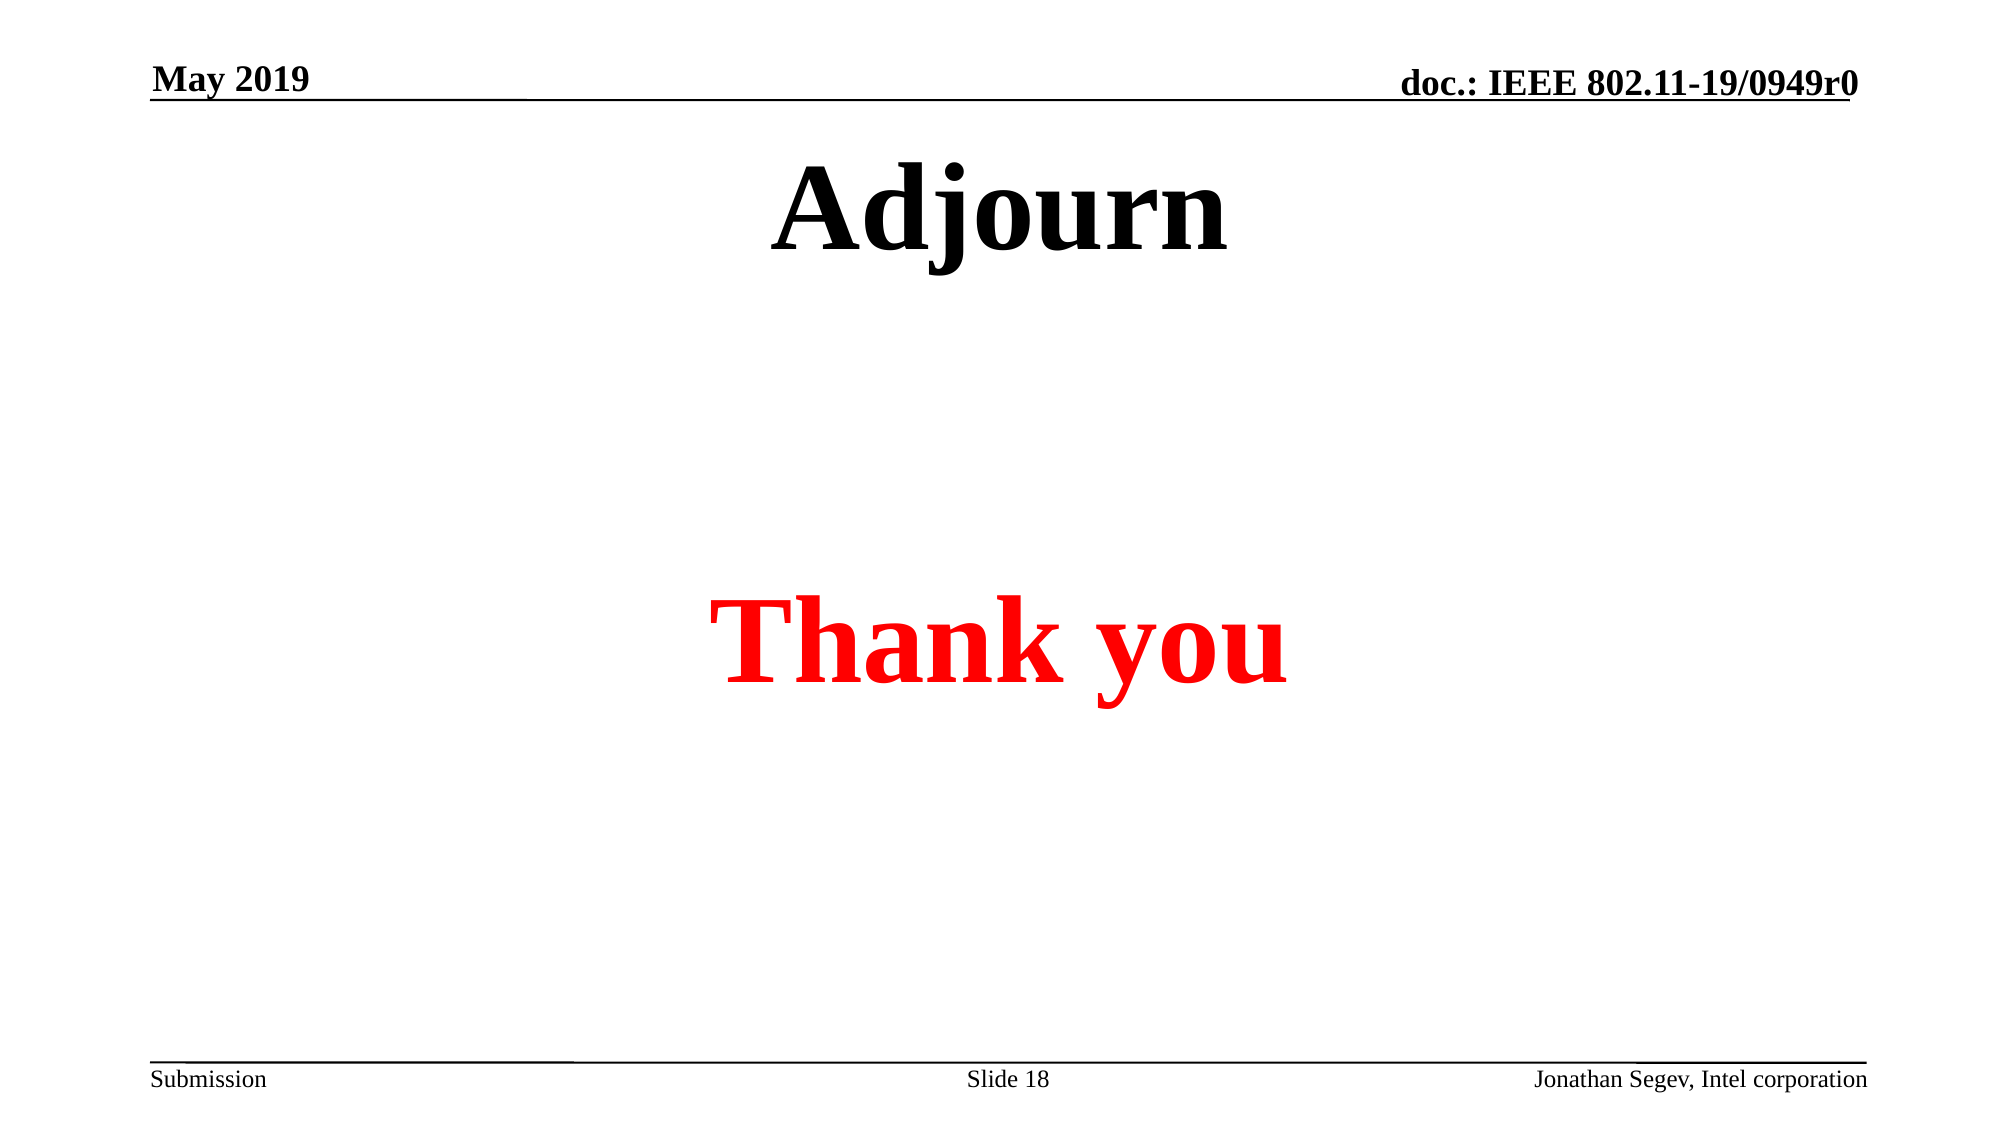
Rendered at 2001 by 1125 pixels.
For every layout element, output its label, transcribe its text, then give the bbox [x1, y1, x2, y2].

title Adjourn [149, 112, 1850, 288]
slide_number Slide 18 [950, 1061, 1067, 1123]
list Thank you [149, 324, 1850, 1000]
footer Jonathan Segev, Intel corporation [1171, 1061, 1869, 1093]
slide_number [152, 54, 563, 100]
